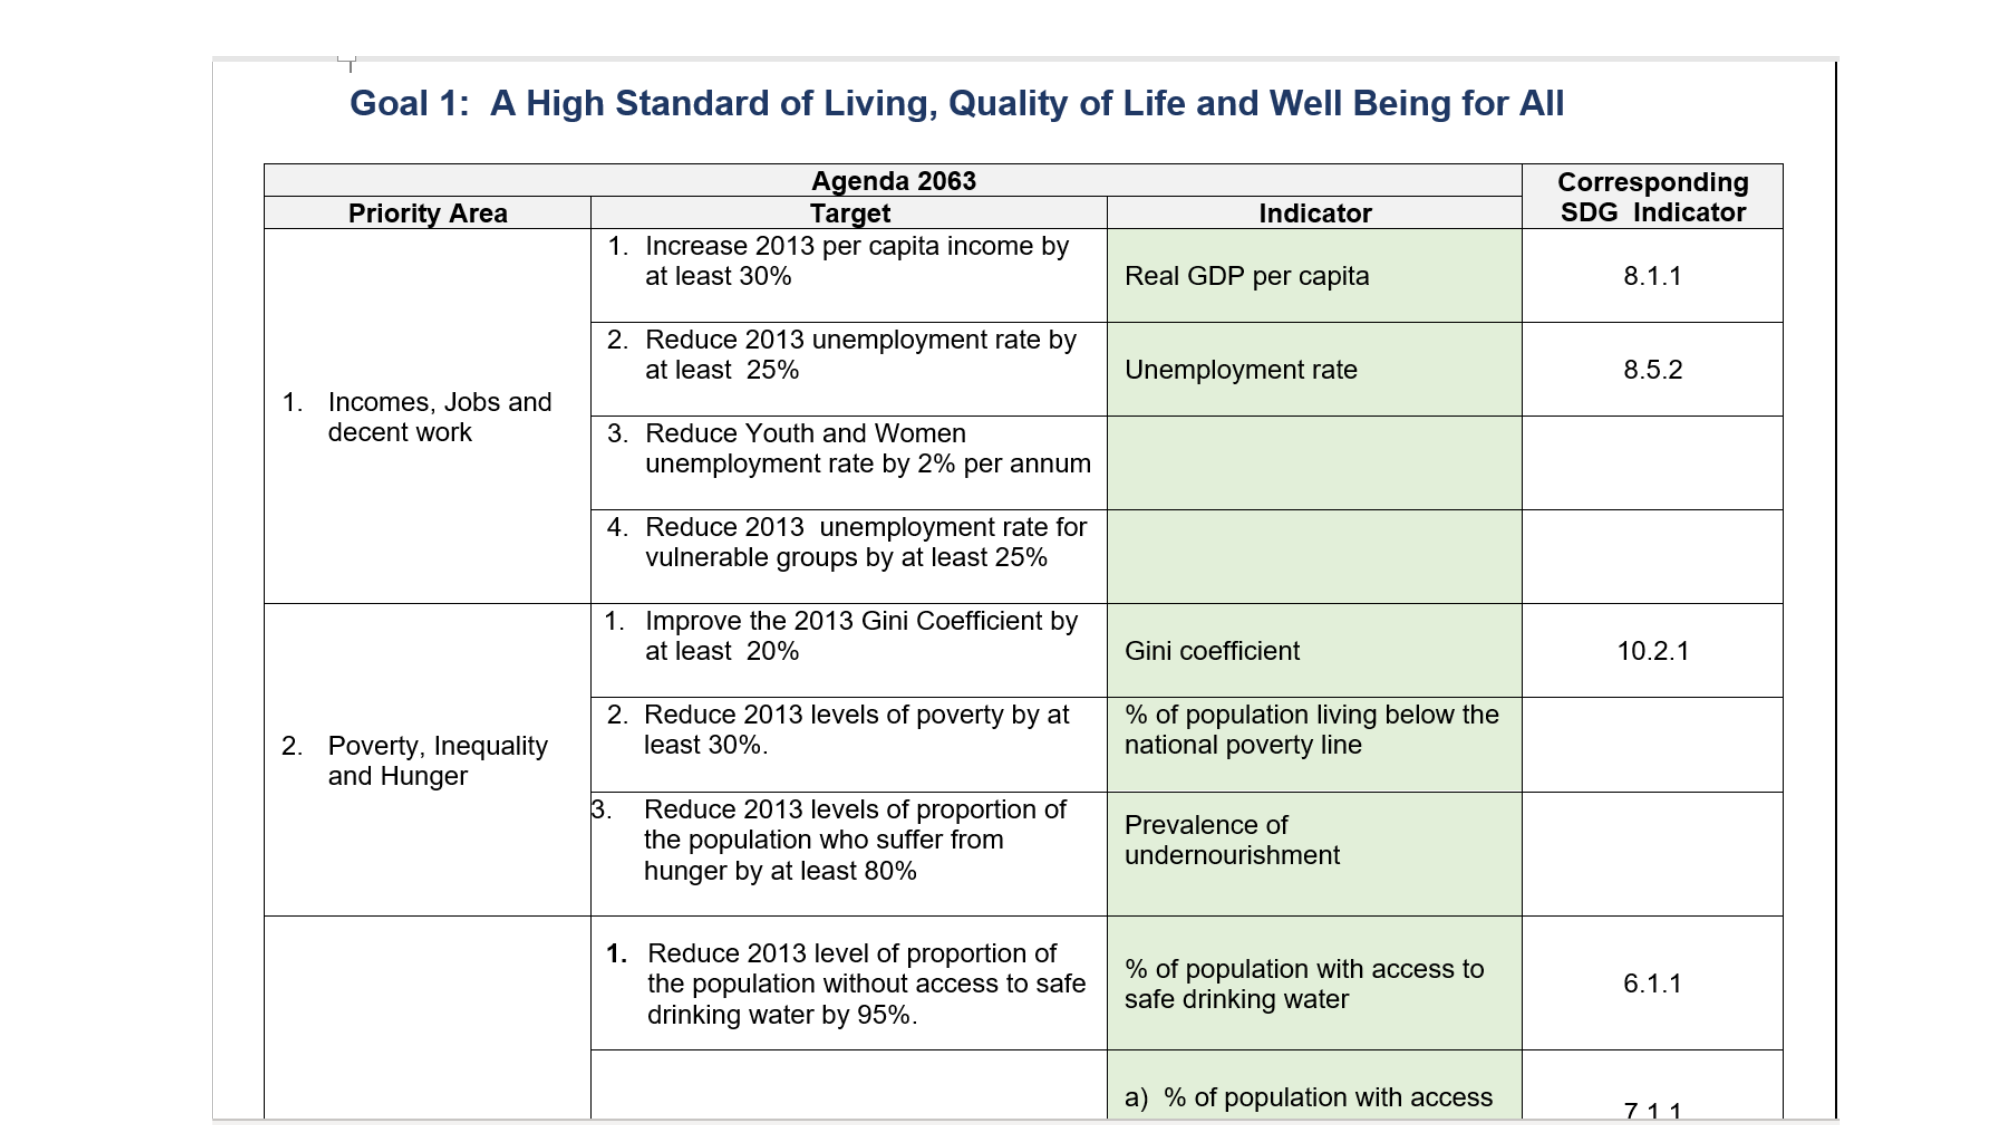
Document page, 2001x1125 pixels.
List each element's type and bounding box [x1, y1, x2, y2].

picture [212, 56, 1840, 1125]
